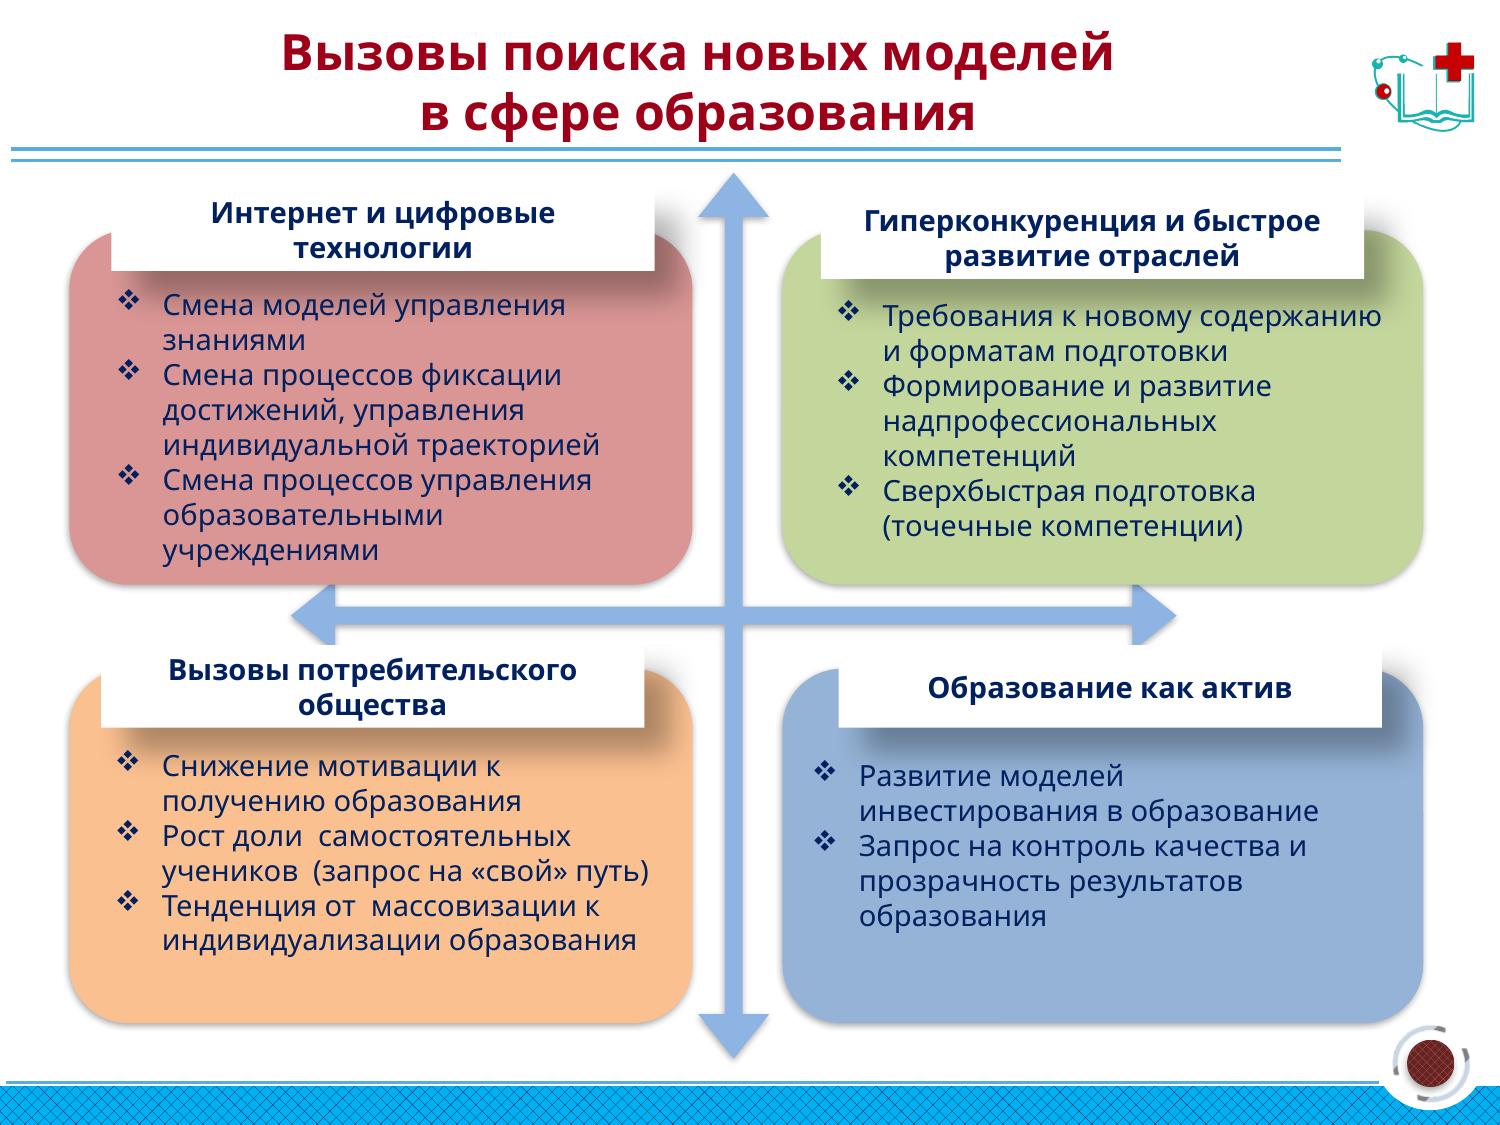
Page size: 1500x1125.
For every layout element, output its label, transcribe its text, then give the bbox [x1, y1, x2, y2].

title Вызовы поиска новых моделей в сфере образования [35, 23, 1362, 138]
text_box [29, 172, 1448, 1059]
